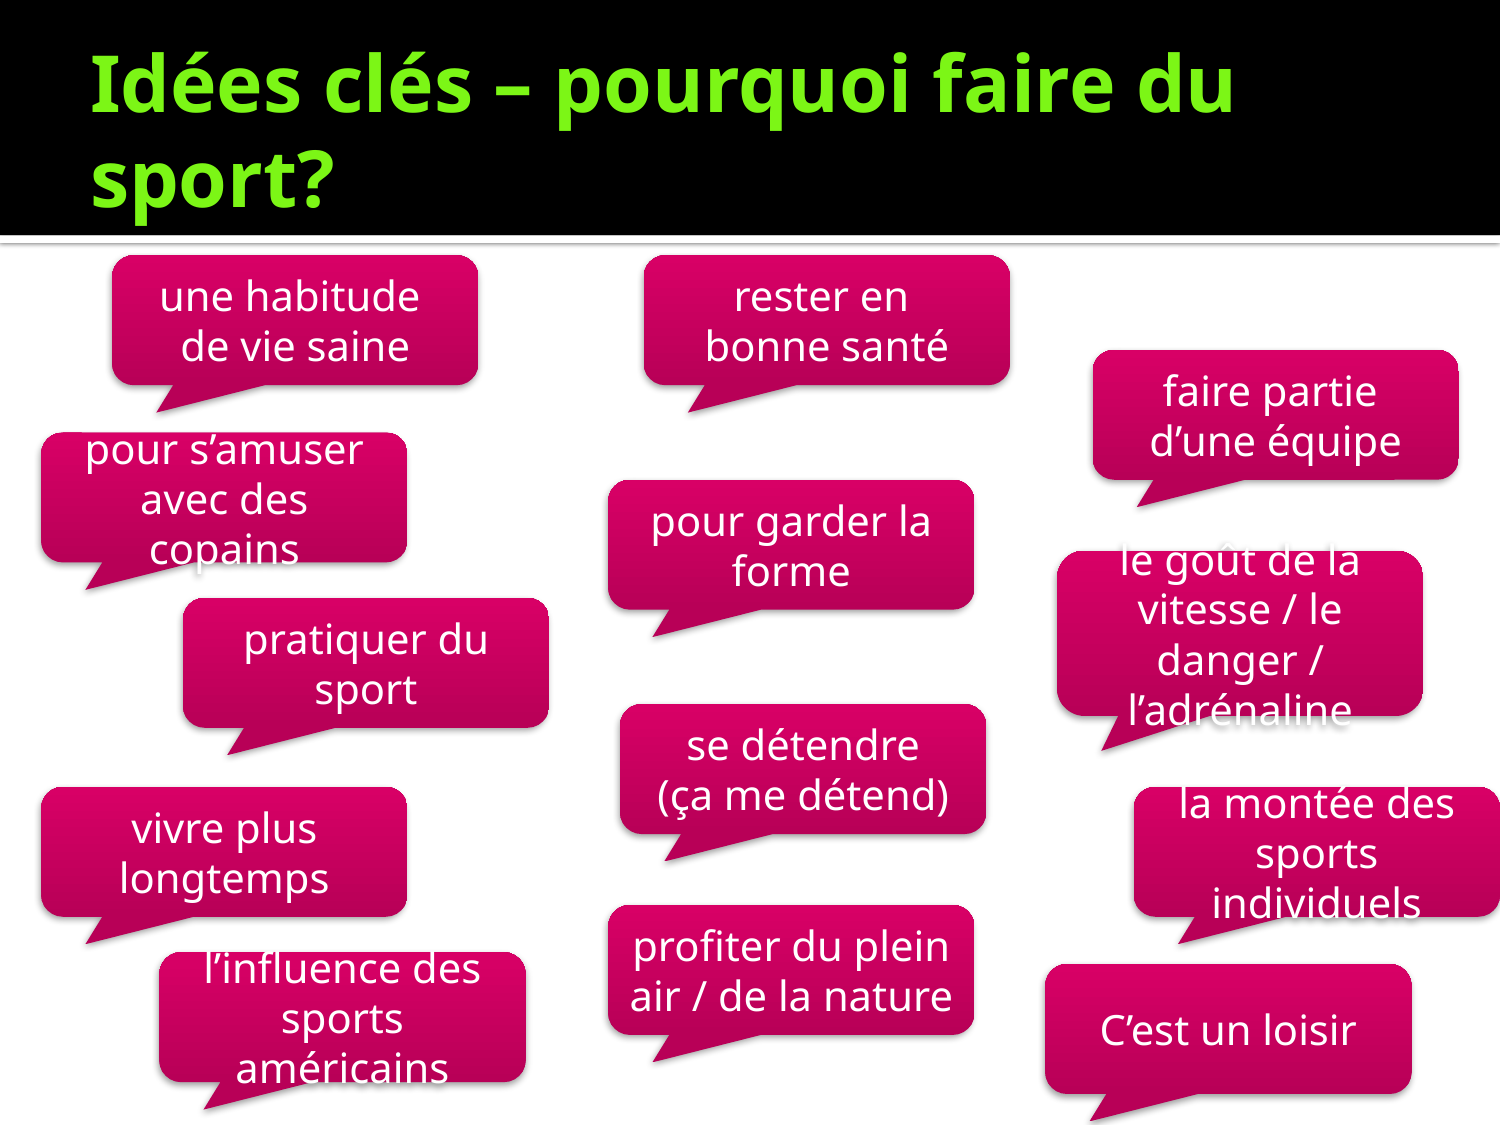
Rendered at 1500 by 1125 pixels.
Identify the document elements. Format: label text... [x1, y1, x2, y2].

text_box pour s’amuser avec des copains [41, 432, 408, 590]
text_box la montée des sports individuels [1133, 786, 1500, 945]
text_box profiter du plein air / de la nature [608, 904, 975, 1063]
text_box l’influence des sports américains [159, 952, 526, 1110]
title Idées clés – pourquoi faire du sport? [75, 25, 1425, 231]
text_box C’est un loisir [1045, 964, 1412, 1122]
text_box rester en bonne santé [643, 255, 1010, 413]
text_box une habitude de vie saine [112, 255, 479, 413]
text_box se détendre (ça me détend) [620, 704, 987, 862]
text_box vivre plus longtemps [41, 786, 408, 945]
text_box le goût de la vitesse / le danger / l’adrénaline [1057, 550, 1424, 751]
text_box pour garder la forme [608, 479, 975, 638]
text_box faire partie d’une équipe [1092, 349, 1459, 508]
text_box pratiquer du sport [182, 597, 550, 756]
